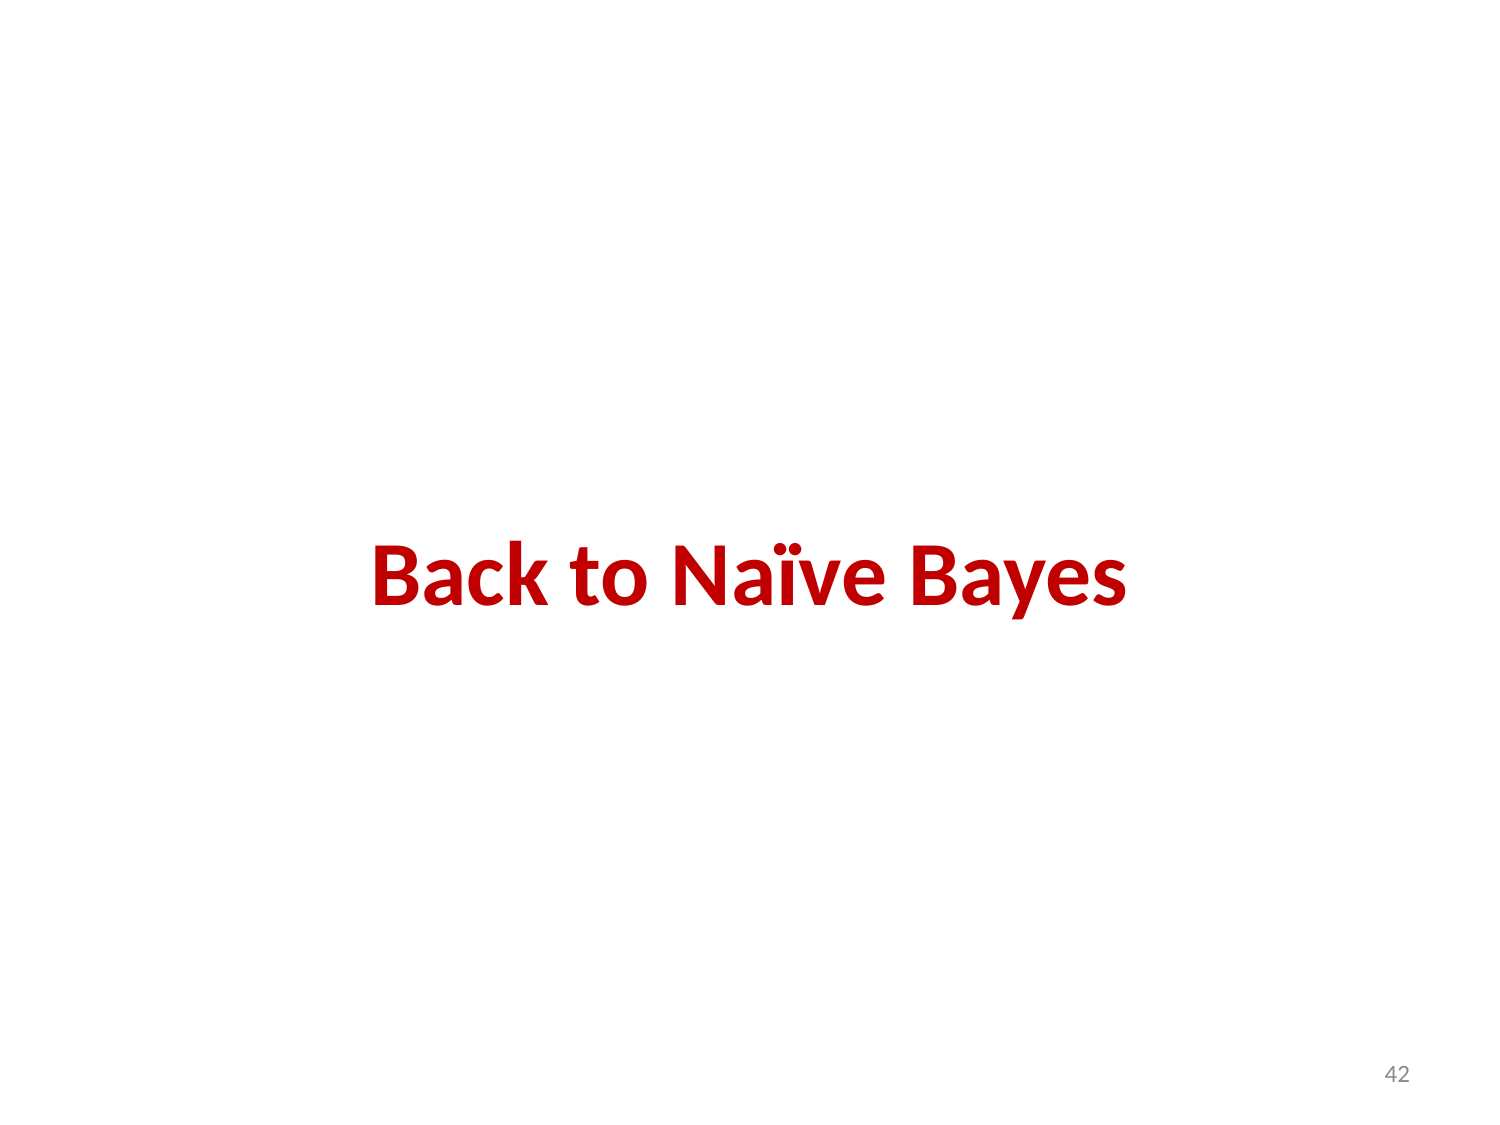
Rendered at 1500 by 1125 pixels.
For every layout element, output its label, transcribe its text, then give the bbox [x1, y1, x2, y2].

slide_number 42 [1074, 1042, 1425, 1103]
title Back to Naïve Bayes [75, 474, 1425, 663]
